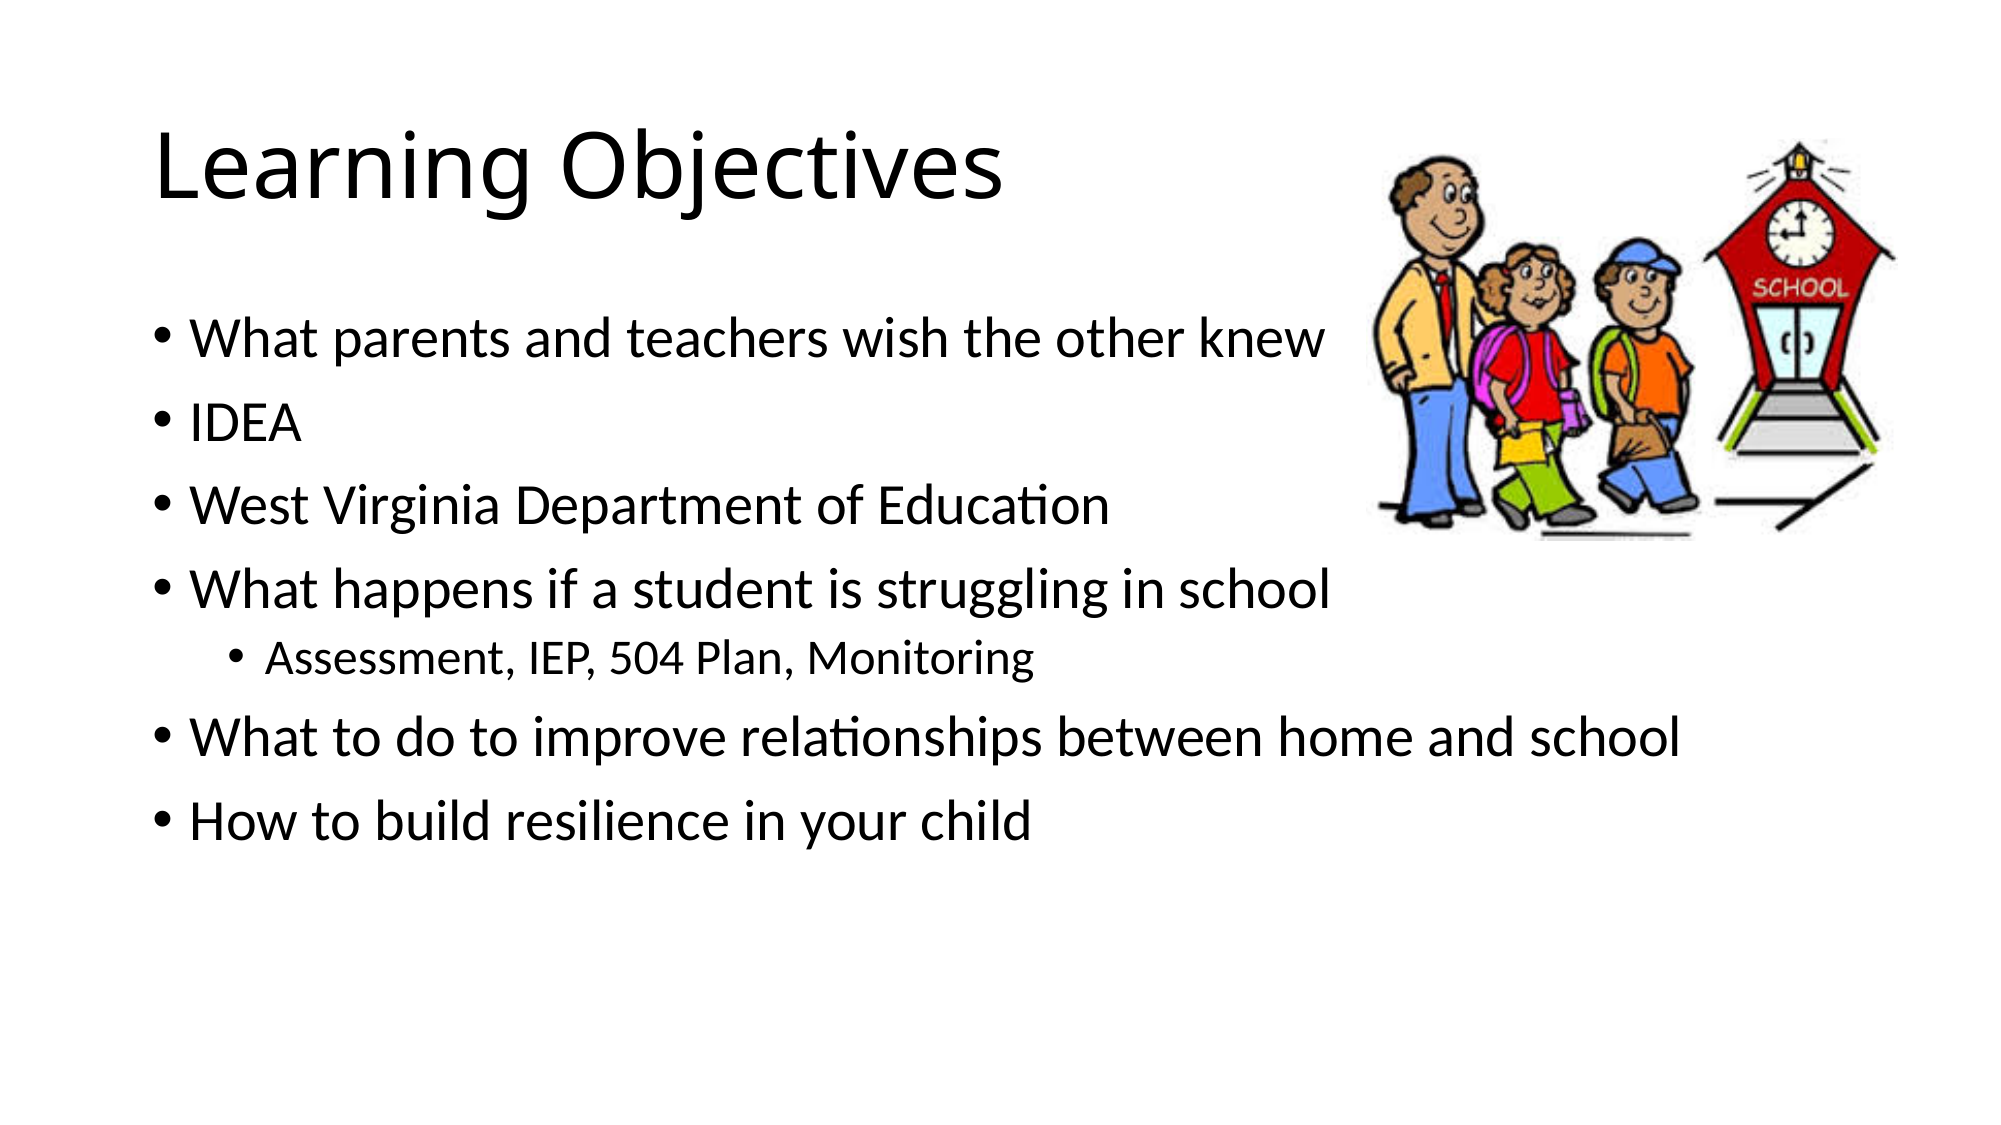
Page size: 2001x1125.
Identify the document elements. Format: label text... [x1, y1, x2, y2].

picture [1365, 138, 1898, 541]
list What parents and teachers wish the other knew IDEA West Virginia Department of Education What happens if a student is struggling in school Assessment, IEP, 504 Plan, Monitoring What to do to improve relationships between home and school How to build resilience in your child [137, 299, 1863, 1014]
title Learning Objectives [137, 59, 1863, 278]
